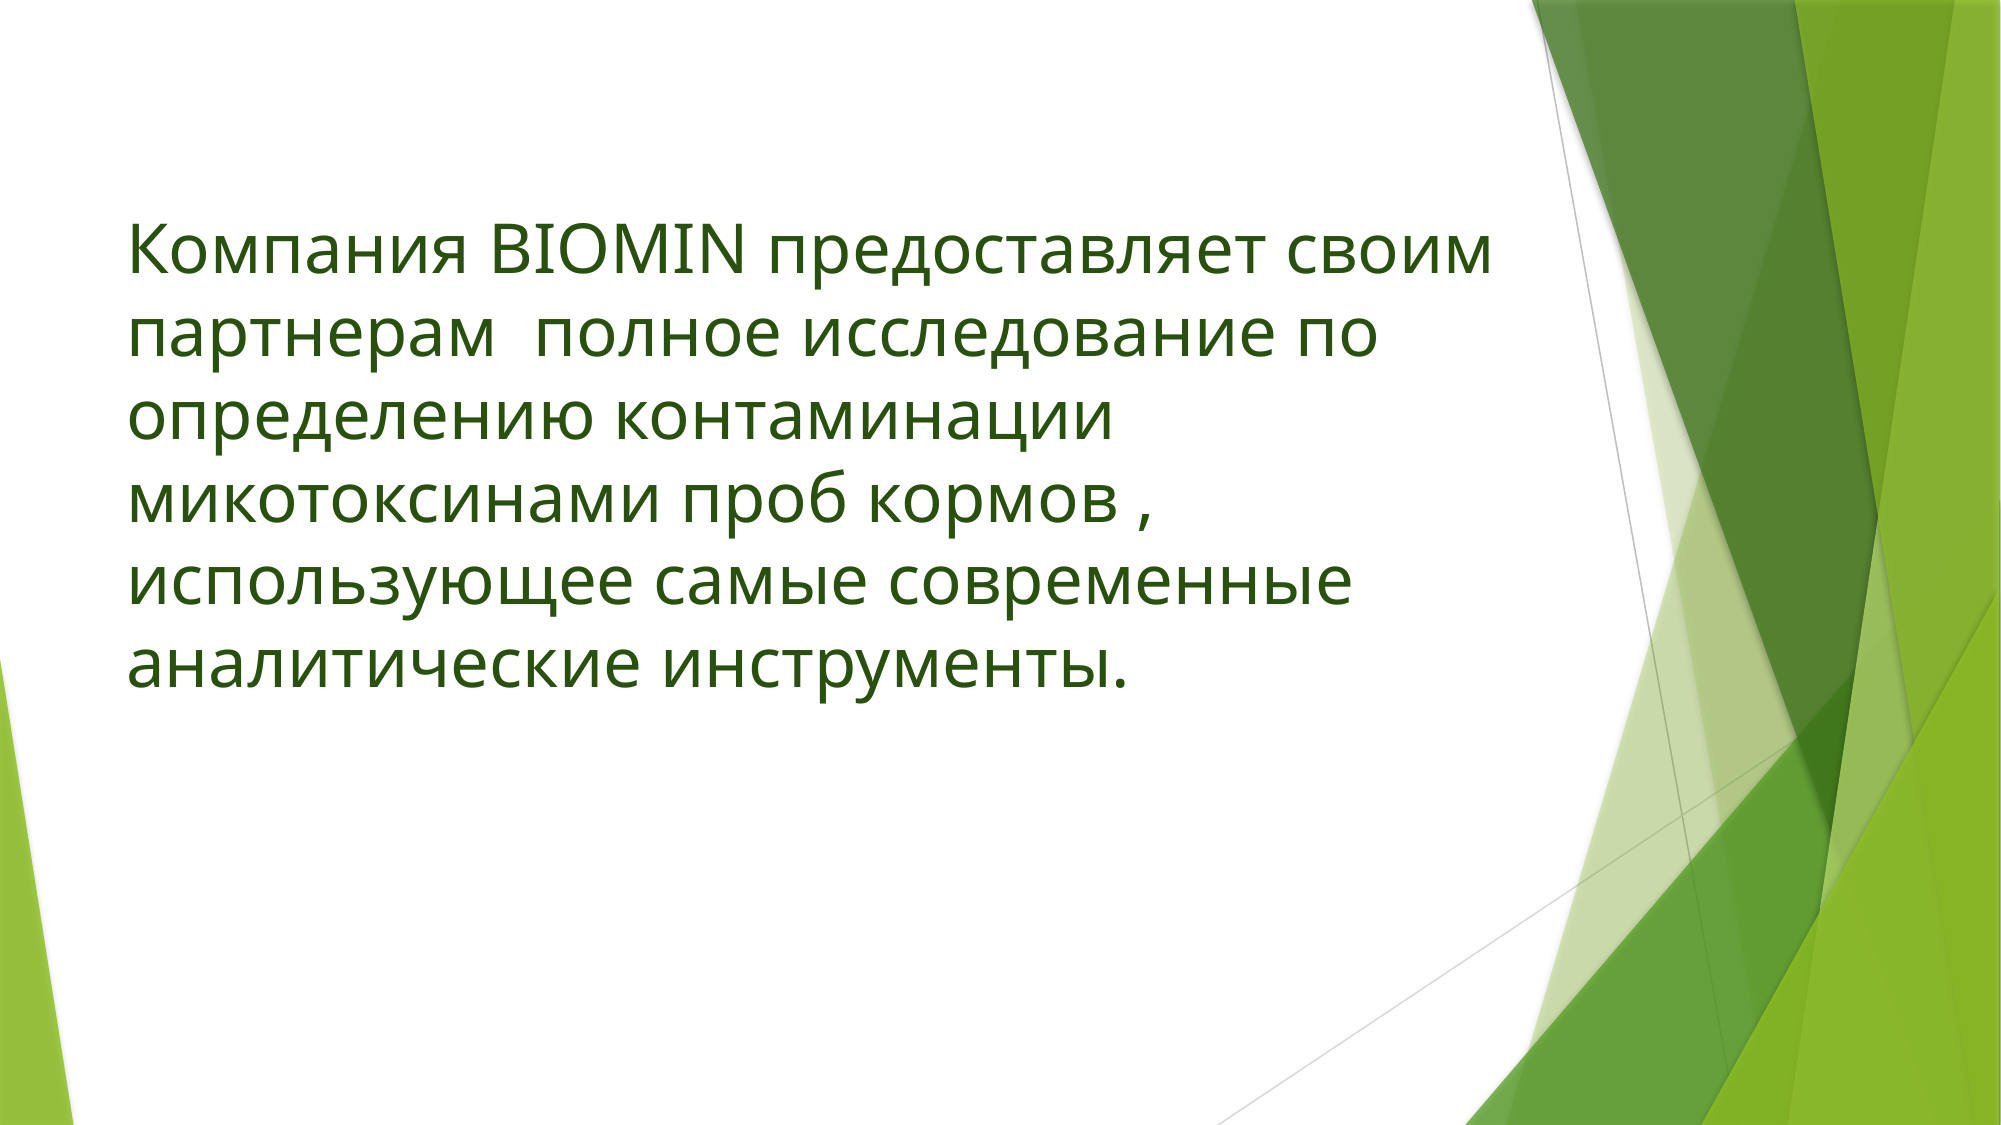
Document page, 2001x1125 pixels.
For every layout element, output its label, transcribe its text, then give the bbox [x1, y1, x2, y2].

title Компания BIOMIN предоставляет своим партнерам полное исследование по определению контаминации микотоксинами проб кормов , использующее самые современные аналитические инструменты. [111, 197, 1522, 791]
